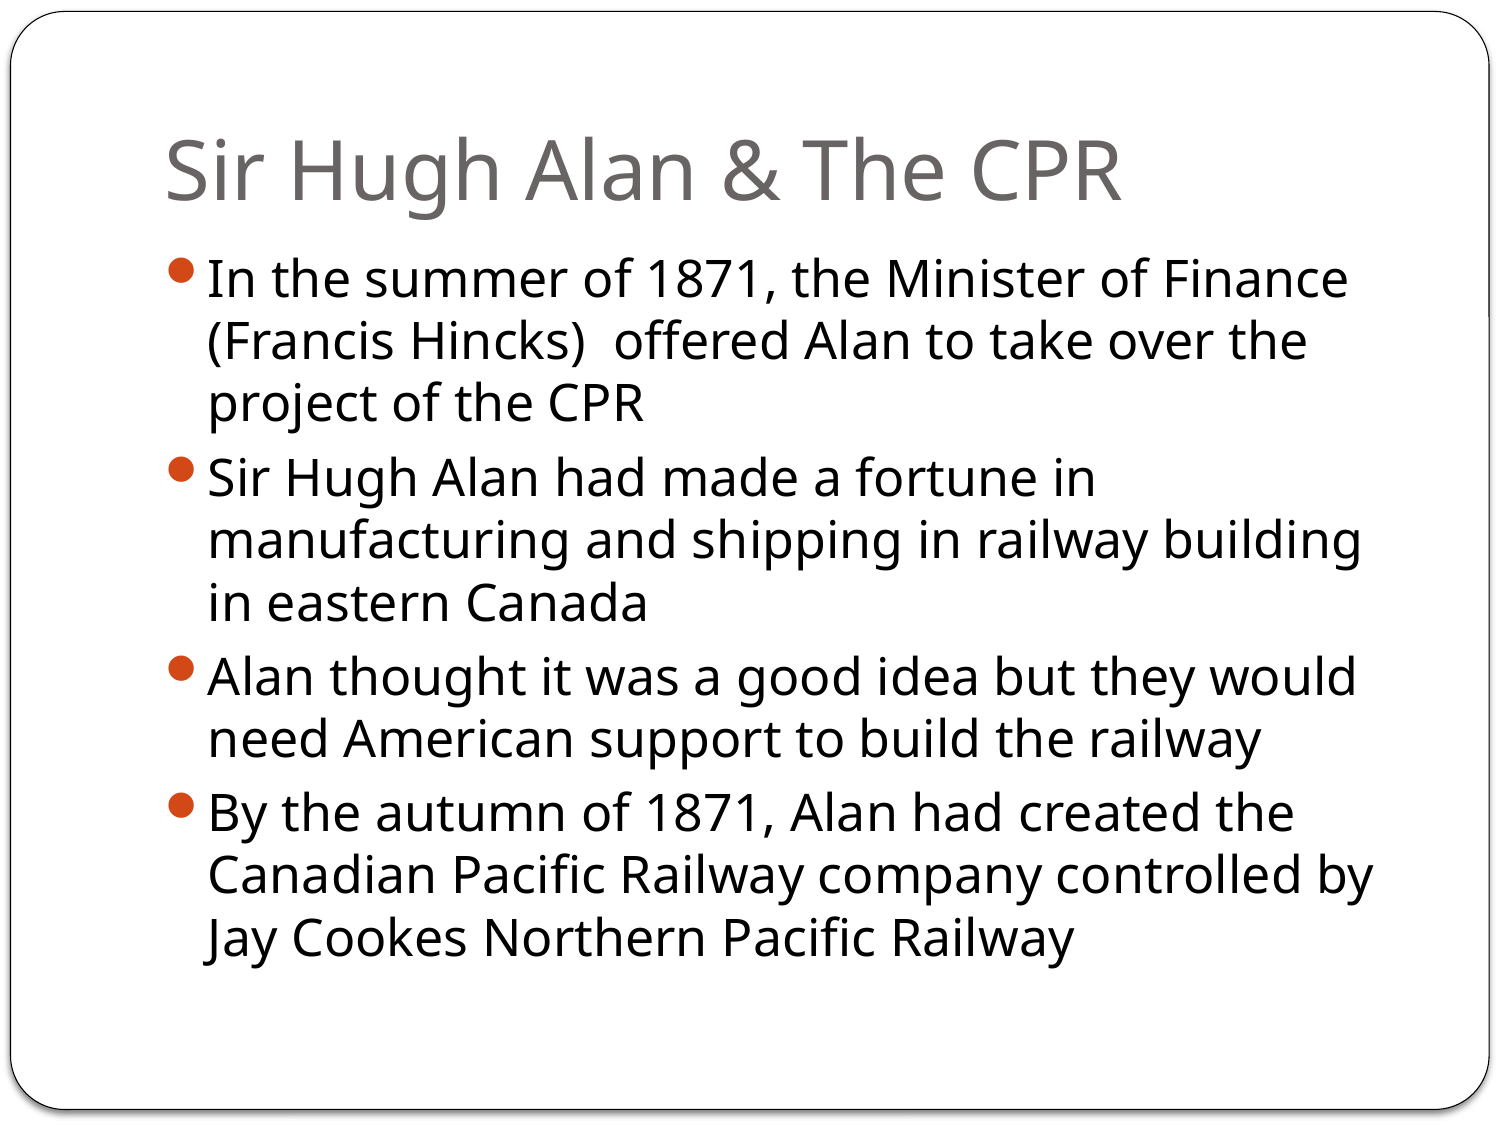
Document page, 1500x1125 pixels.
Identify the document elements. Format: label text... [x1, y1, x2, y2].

title Sir Hugh Alan & The CPR [150, 45, 1425, 233]
list In the summer of 1871, the Minister of Finance (Francis Hincks) offered Alan to take over the project of the CPR Sir Hugh Alan had made a fortune in manufacturing and shipping in railway building in eastern Canada Alan thought it was a good idea but they would need American support to build the railway By the autumn of 1871, Alan had created the Canadian Pacific Railway company controlled by Jay Cookes Northern Pacific Railway [150, 237, 1425, 988]
